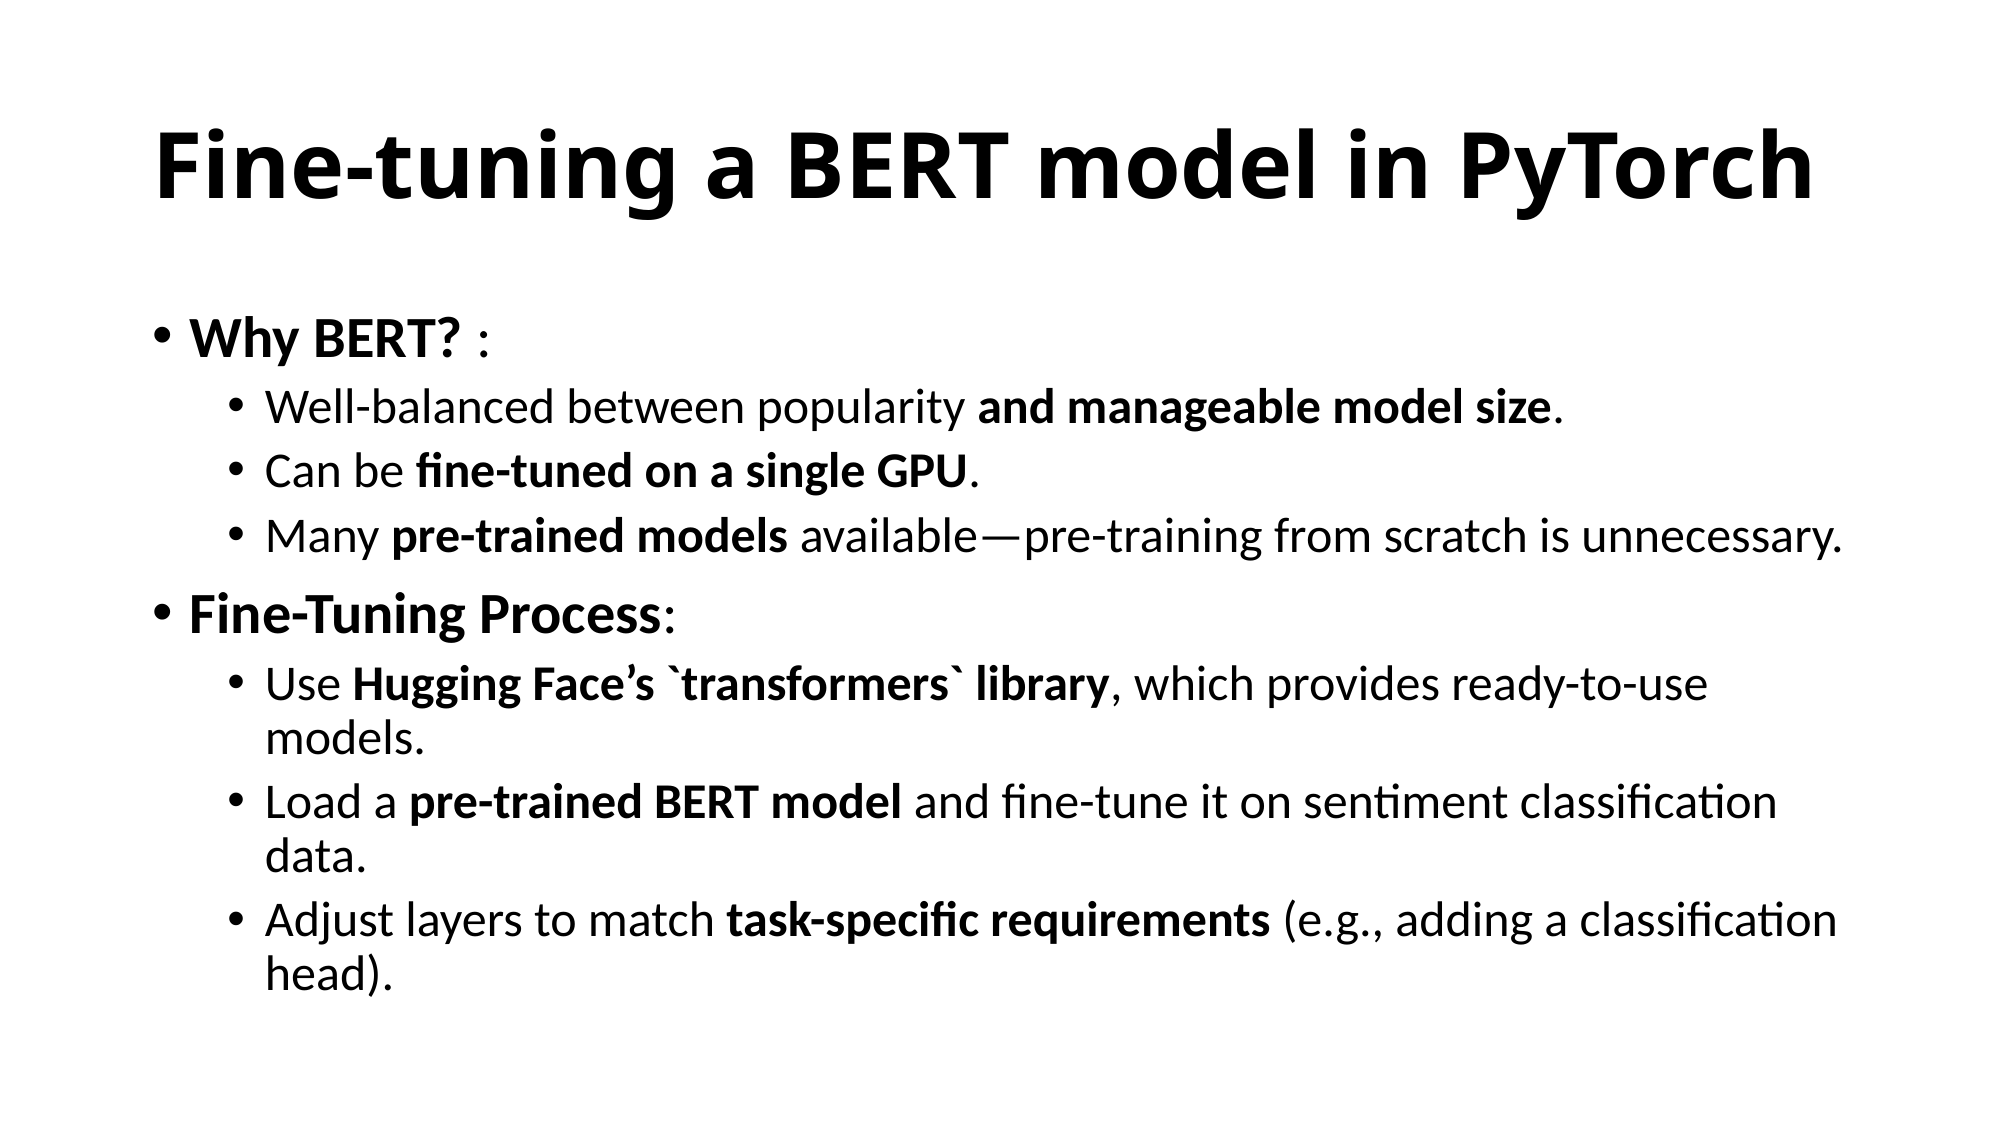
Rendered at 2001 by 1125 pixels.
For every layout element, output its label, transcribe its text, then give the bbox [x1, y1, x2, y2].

list Why BERT? : Well-balanced between popularity and manageable model size. Can be fine-tuned on a single GPU. Many pre-trained models available—pre-training from scratch is unnecessary. Fine-Tuning Process: Use Hugging Face’s `transformers` library, which provides ready-to-use models. Load a pre-trained BERT model and fine-tune it on sentiment classification data. Adjust layers to match task-specific requirements (e.g., adding a classification head). [137, 299, 1863, 1014]
title Fine-tuning a BERT model in PyTorch [137, 59, 1863, 278]
